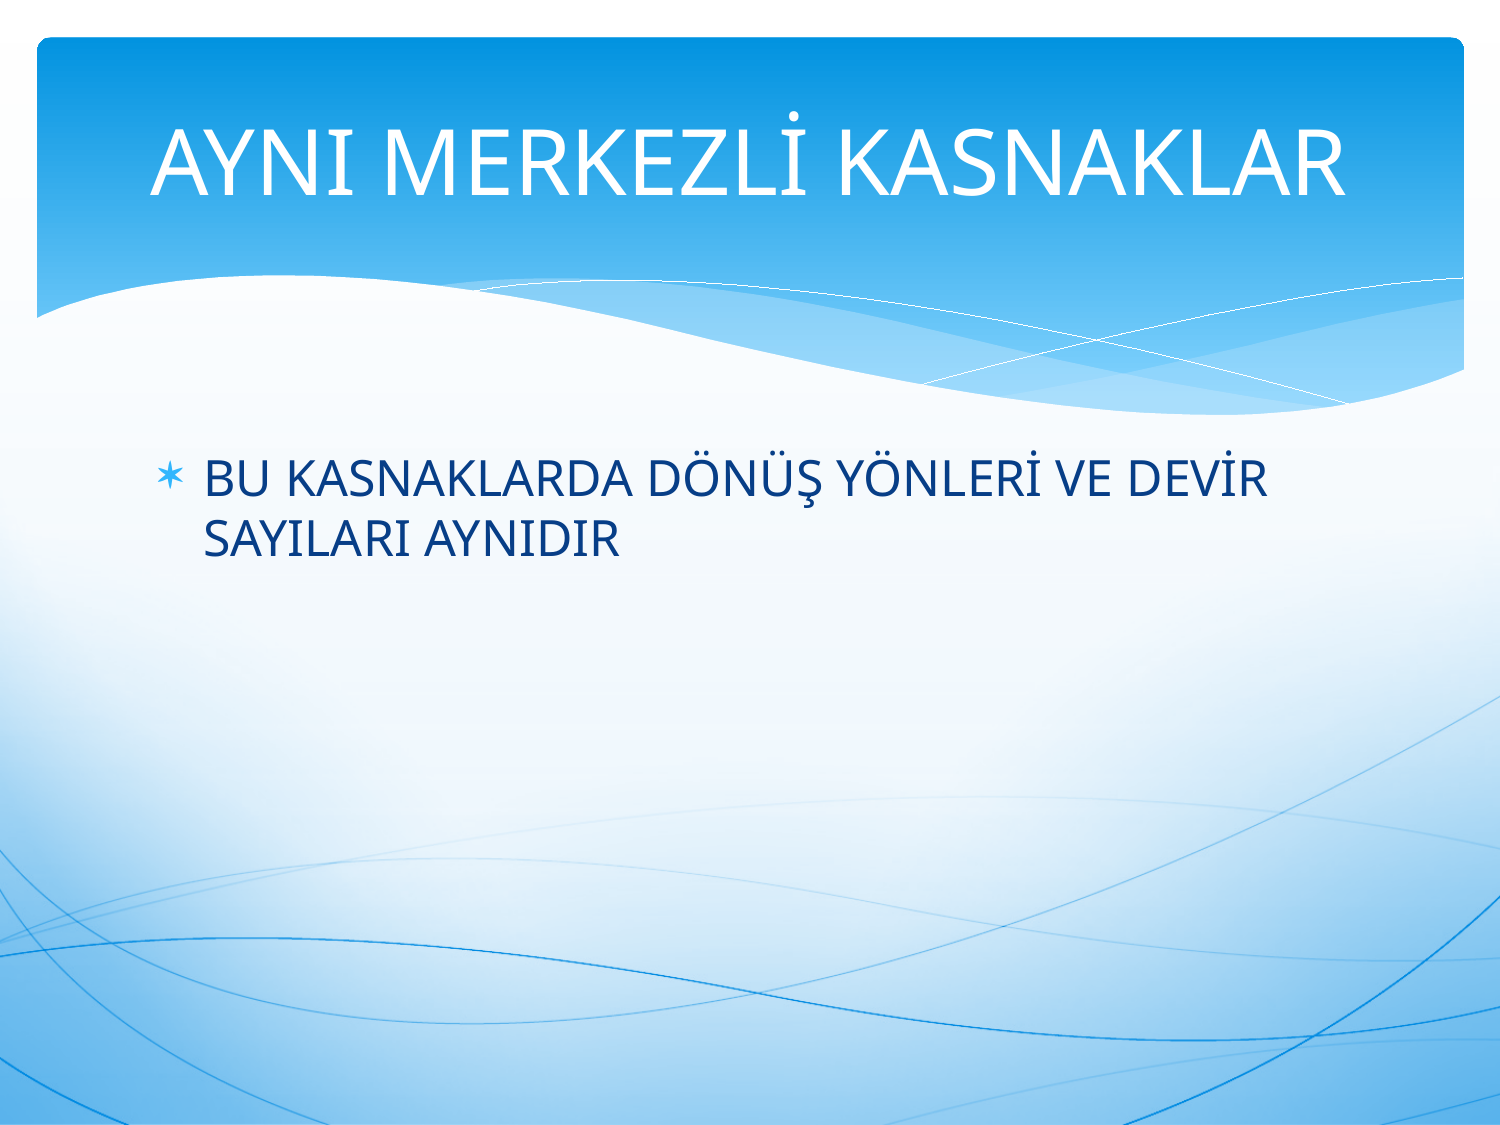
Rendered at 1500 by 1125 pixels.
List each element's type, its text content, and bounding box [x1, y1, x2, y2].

title AYNI MERKEZLİ KASNAKLAR [75, 55, 1425, 261]
list BU KASNAKLARDA DÖNÜŞ YÖNLERİ VE DEVİR SAYILARI AYNIDIR [143, 438, 1359, 1005]
